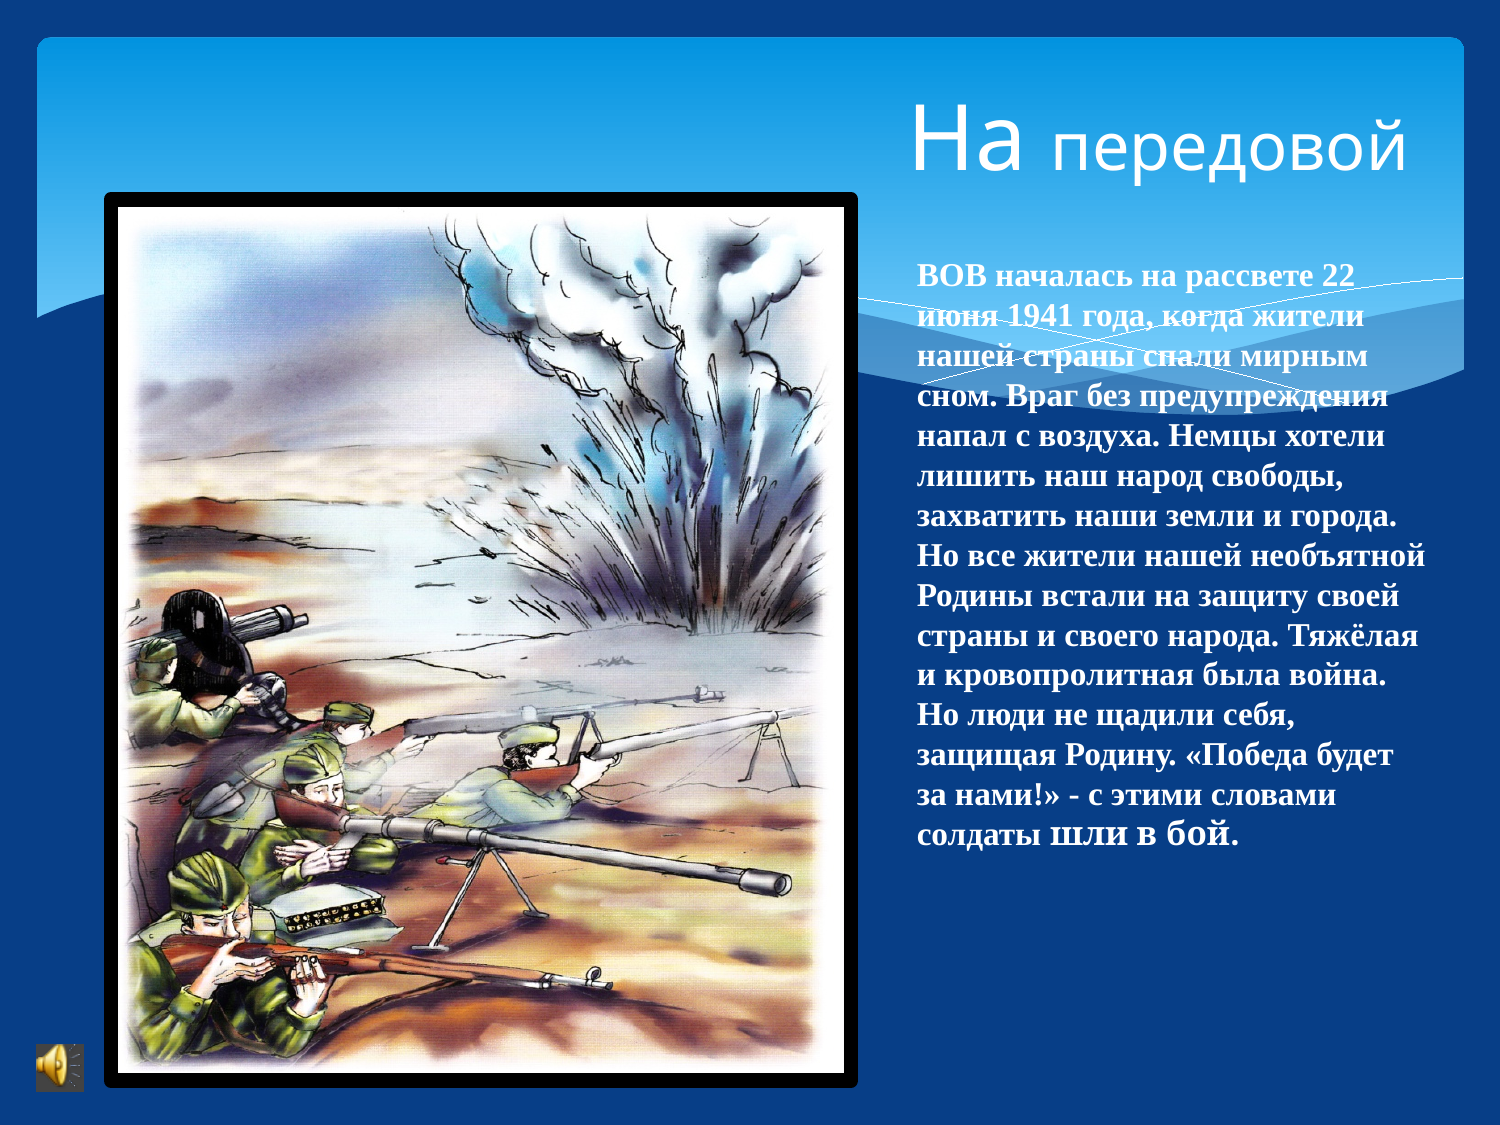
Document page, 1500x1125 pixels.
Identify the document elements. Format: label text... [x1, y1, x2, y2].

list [117, 206, 844, 1074]
title На передовой [75, 45, 1425, 223]
picture [34, 1042, 86, 1094]
text_box ВОВ началась на рассвете 22 июня 1941 года, когда жители нашей страны спали мирным сном. Враг без предупреждения напал с воздуха. Немцы хотели лишить наш народ свободы, захватить наши земли и города. Но все жители нашей необъятной Родины встали на защиту своей страны и своего народа. Тяжёлая и кровопролитная была война. Но люди не щадили себя, защищая Родину. «Победа будет за нами!» - с этими словами солдаты шли в бой. [902, 246, 1442, 940]
